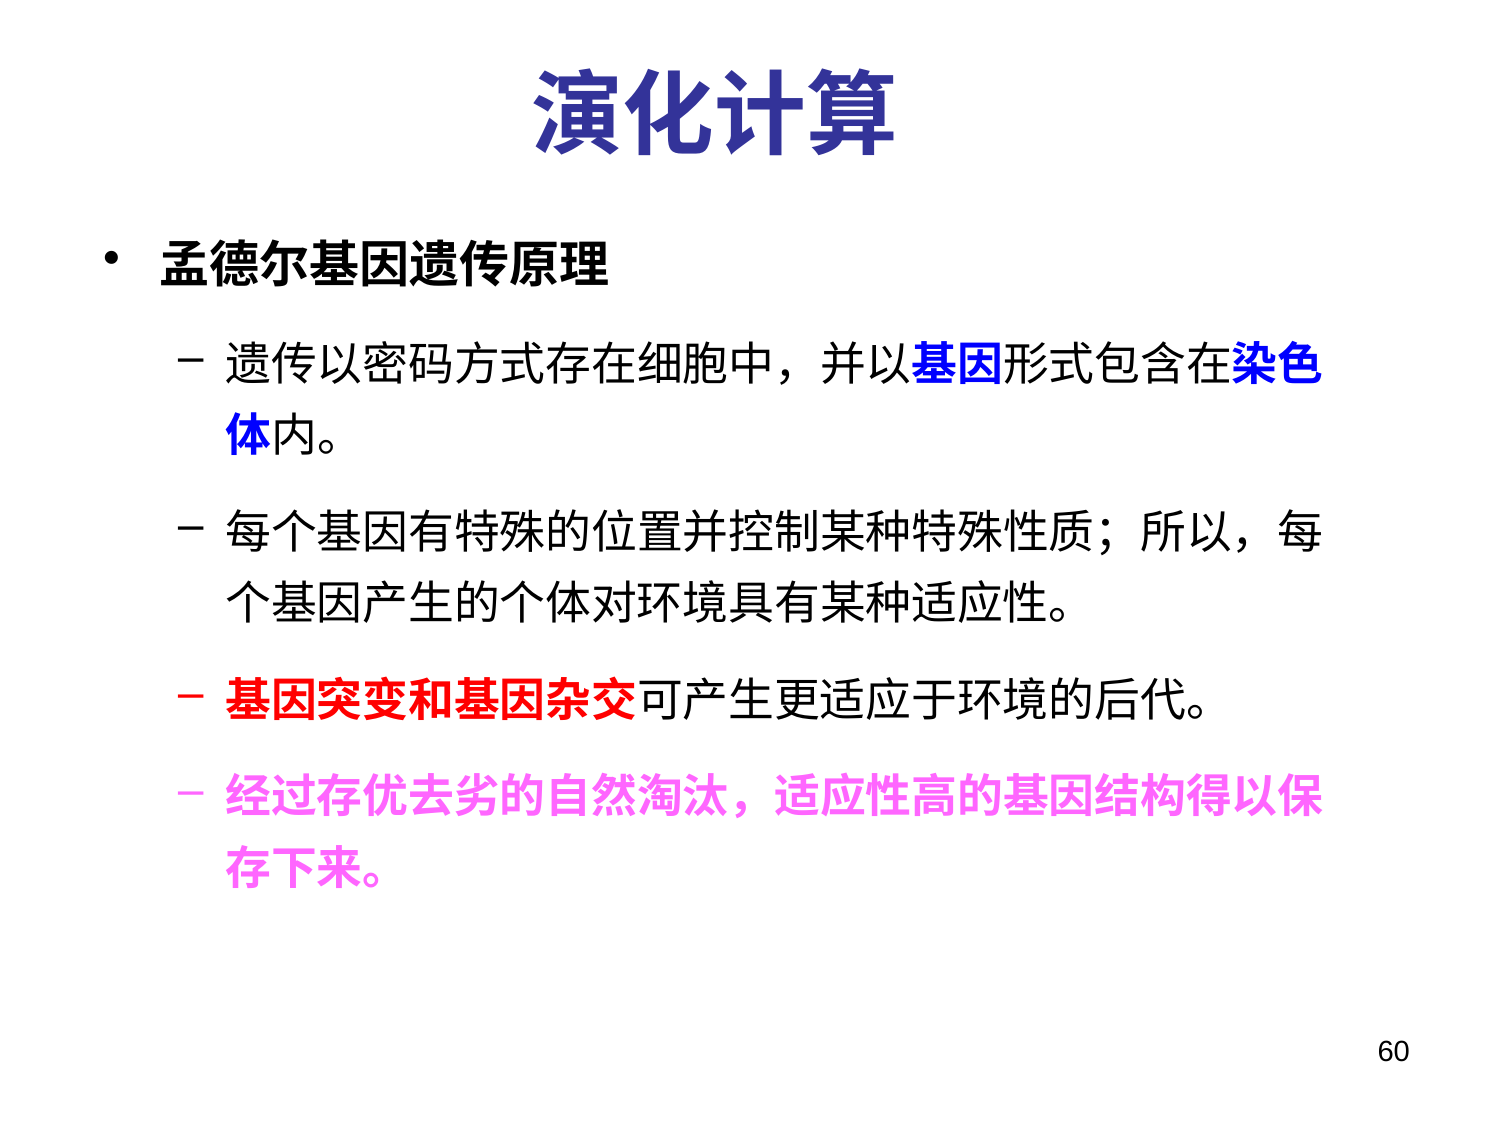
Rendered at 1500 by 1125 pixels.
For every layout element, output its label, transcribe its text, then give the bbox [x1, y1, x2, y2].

slide_number 60 [1074, 1024, 1425, 1103]
list 孟德尔基因遗传原理 遗传以密码方式存在细胞中，并以基因形式包含在染色体内。 每个基因有特殊的位置并控制某种特殊性质；所以，每个基因产生的个体对环境具有某种适应性。 基因突变和基因杂交可产生更适应于环境的后代。 经过存优去劣的自然淘汰，适应性高的基因结构得以保存下来。 [88, 231, 1378, 1094]
text_box 演化计算 [407, 48, 1022, 174]
